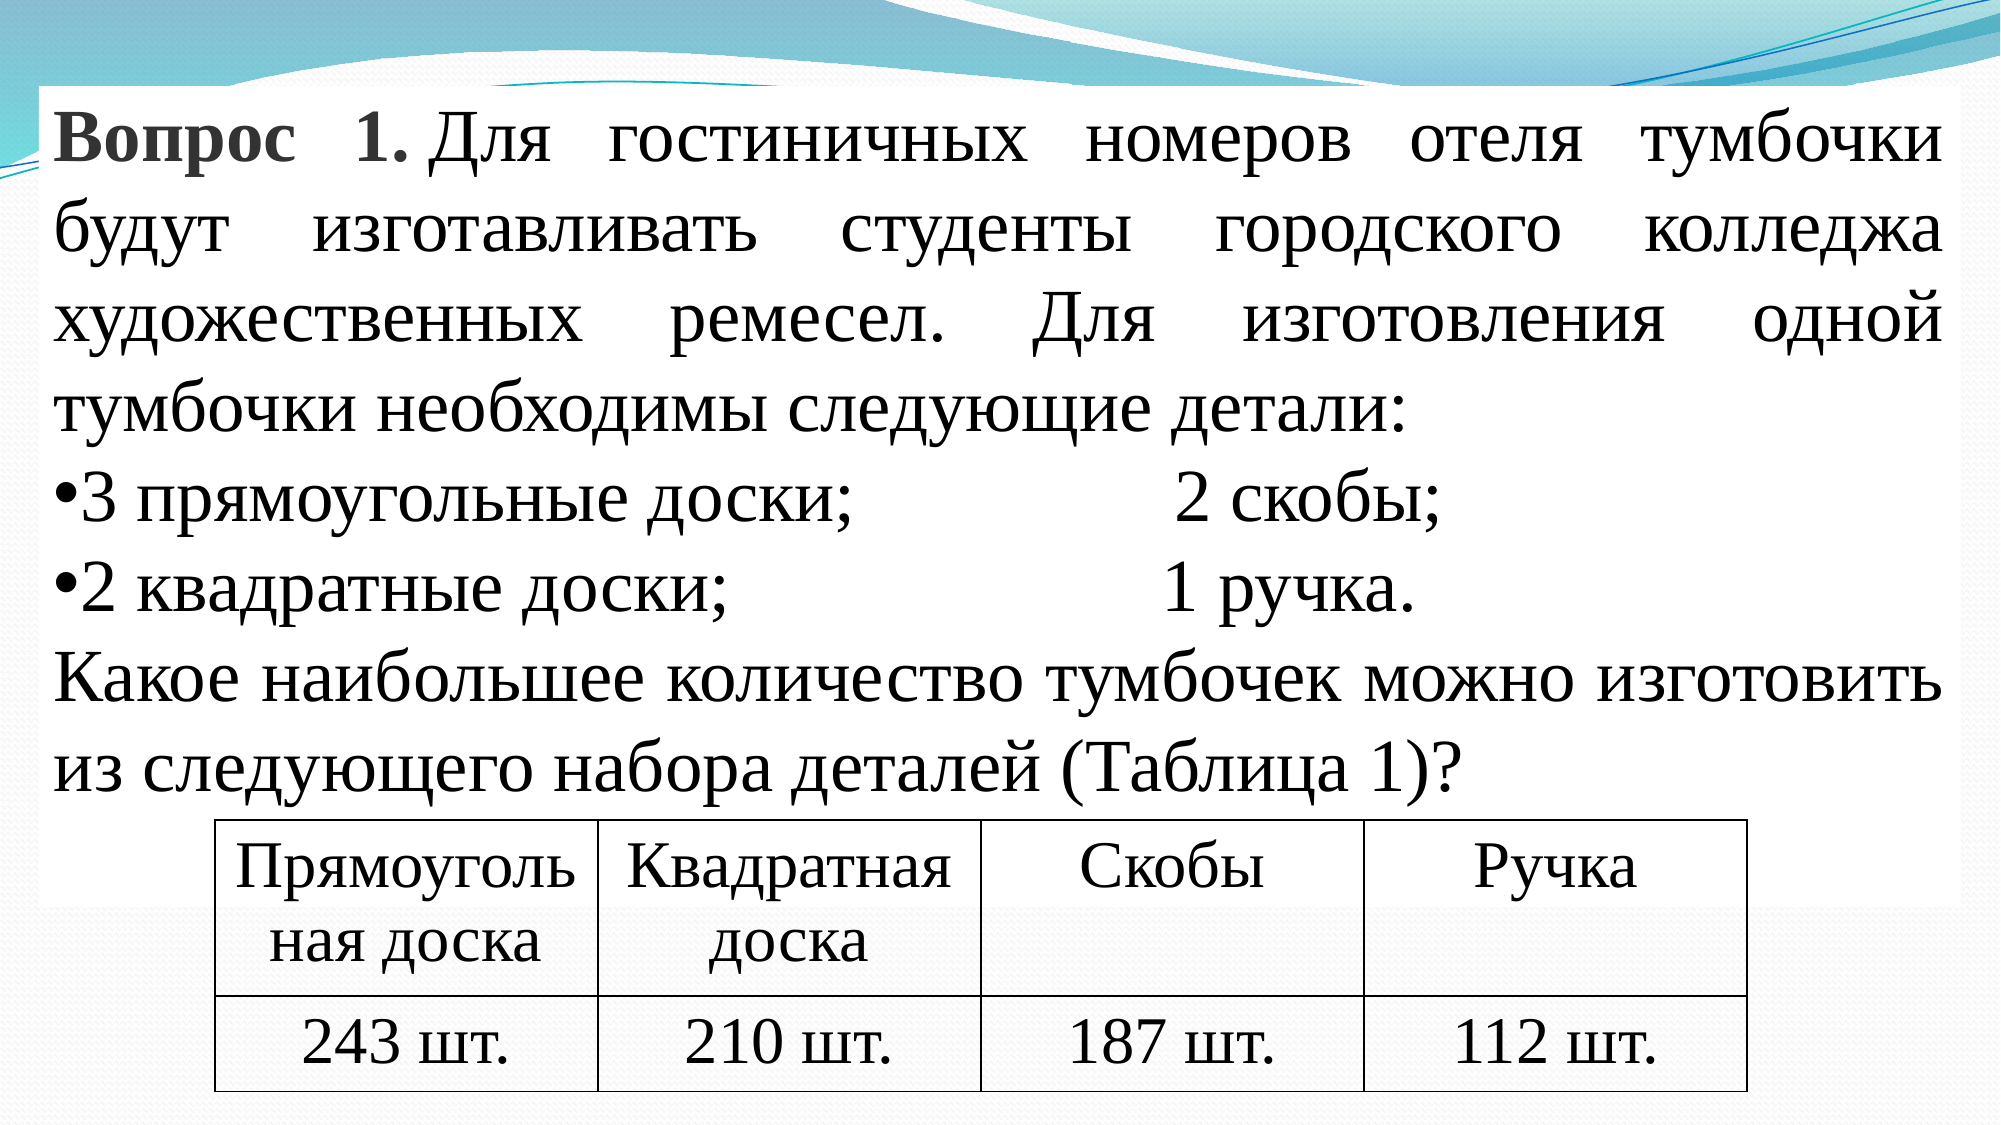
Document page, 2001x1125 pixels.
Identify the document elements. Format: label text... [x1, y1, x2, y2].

table_cell 243 шт. [216, 997, 597, 1091]
table_cell 210 шт. [599, 997, 980, 1091]
text_box Вопрос 1. Для гостиничных номеров отеля тумбочки будут изготавливать студенты городского колледжа художественных ремесел. Для изготовления одной тумбочки необходимы следующие детали: 3 прямоугольные доски; 2 скобы; 2 квадратные доски; 1 ручка. Какое наибольшее количество тумбочек можно изготовить из следующего набора деталей (Таблица 1)? [38, 86, 1961, 908]
table_cell 112 шт. [1365, 997, 1746, 1091]
table_cell 187 шт. [982, 997, 1363, 1091]
table_header Прямоугольная доска [216, 821, 597, 995]
table_header Скобы [982, 821, 1363, 995]
table_header Ручка [1365, 821, 1746, 995]
table_header Квадратная доска [599, 821, 980, 995]
